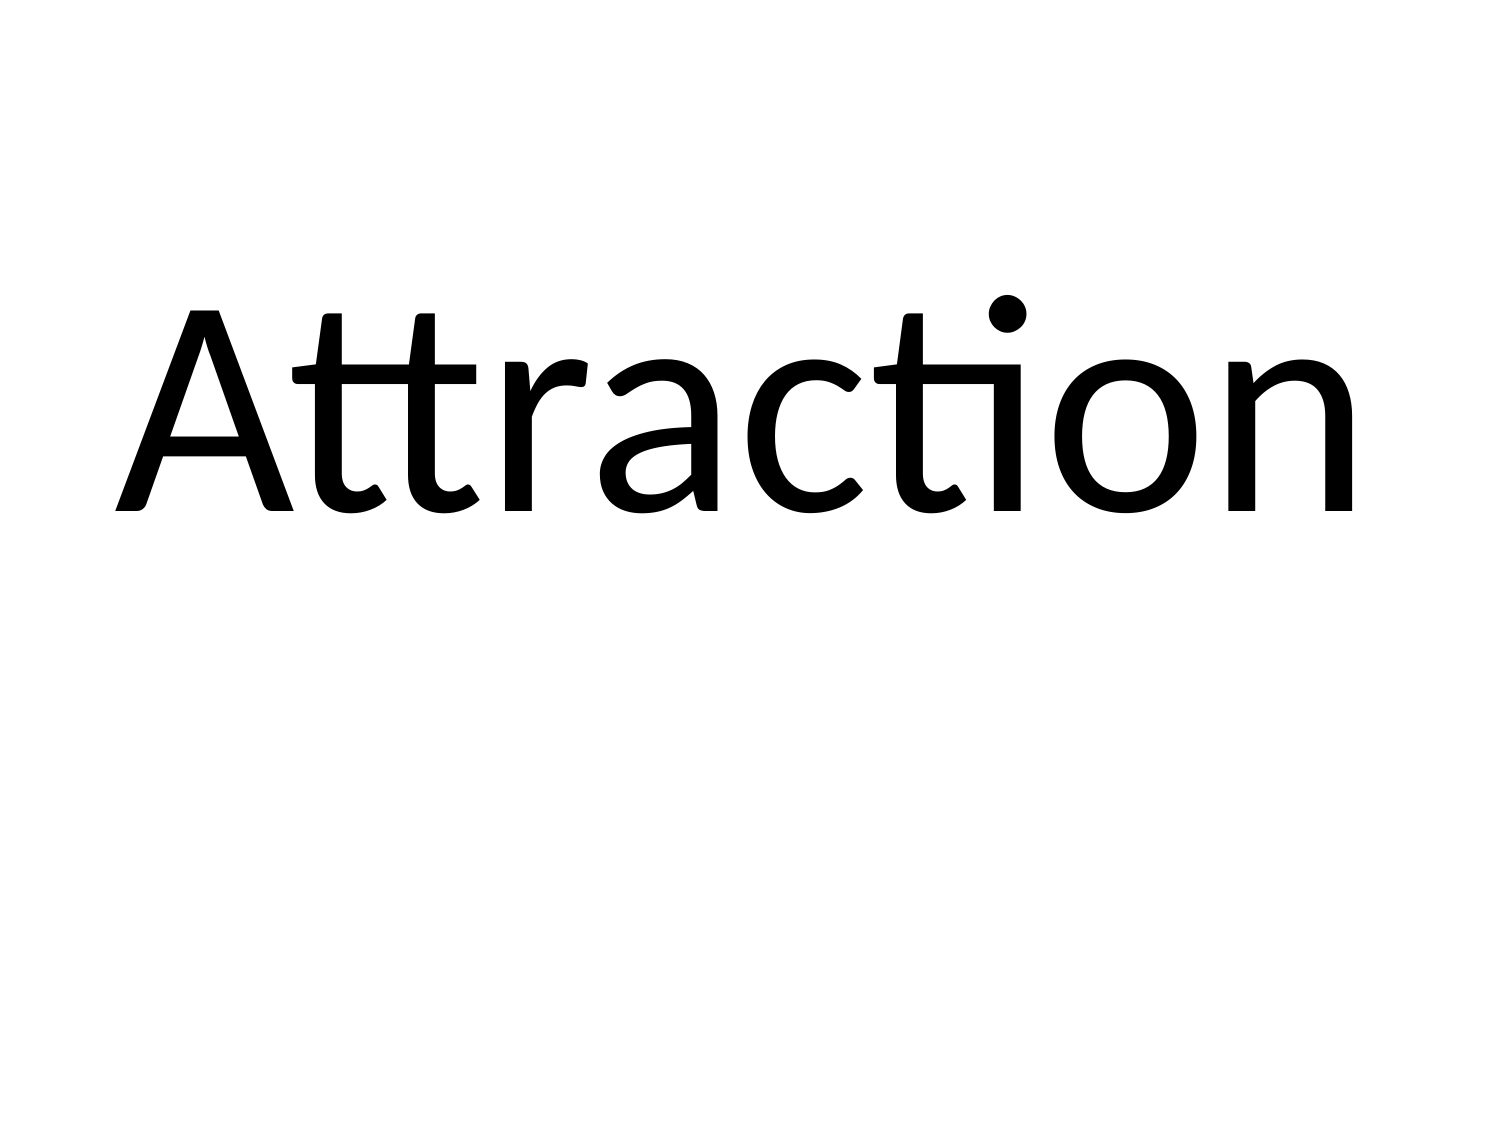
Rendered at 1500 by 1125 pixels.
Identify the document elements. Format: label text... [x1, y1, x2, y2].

text_box Attraction [74, 191, 1413, 582]
